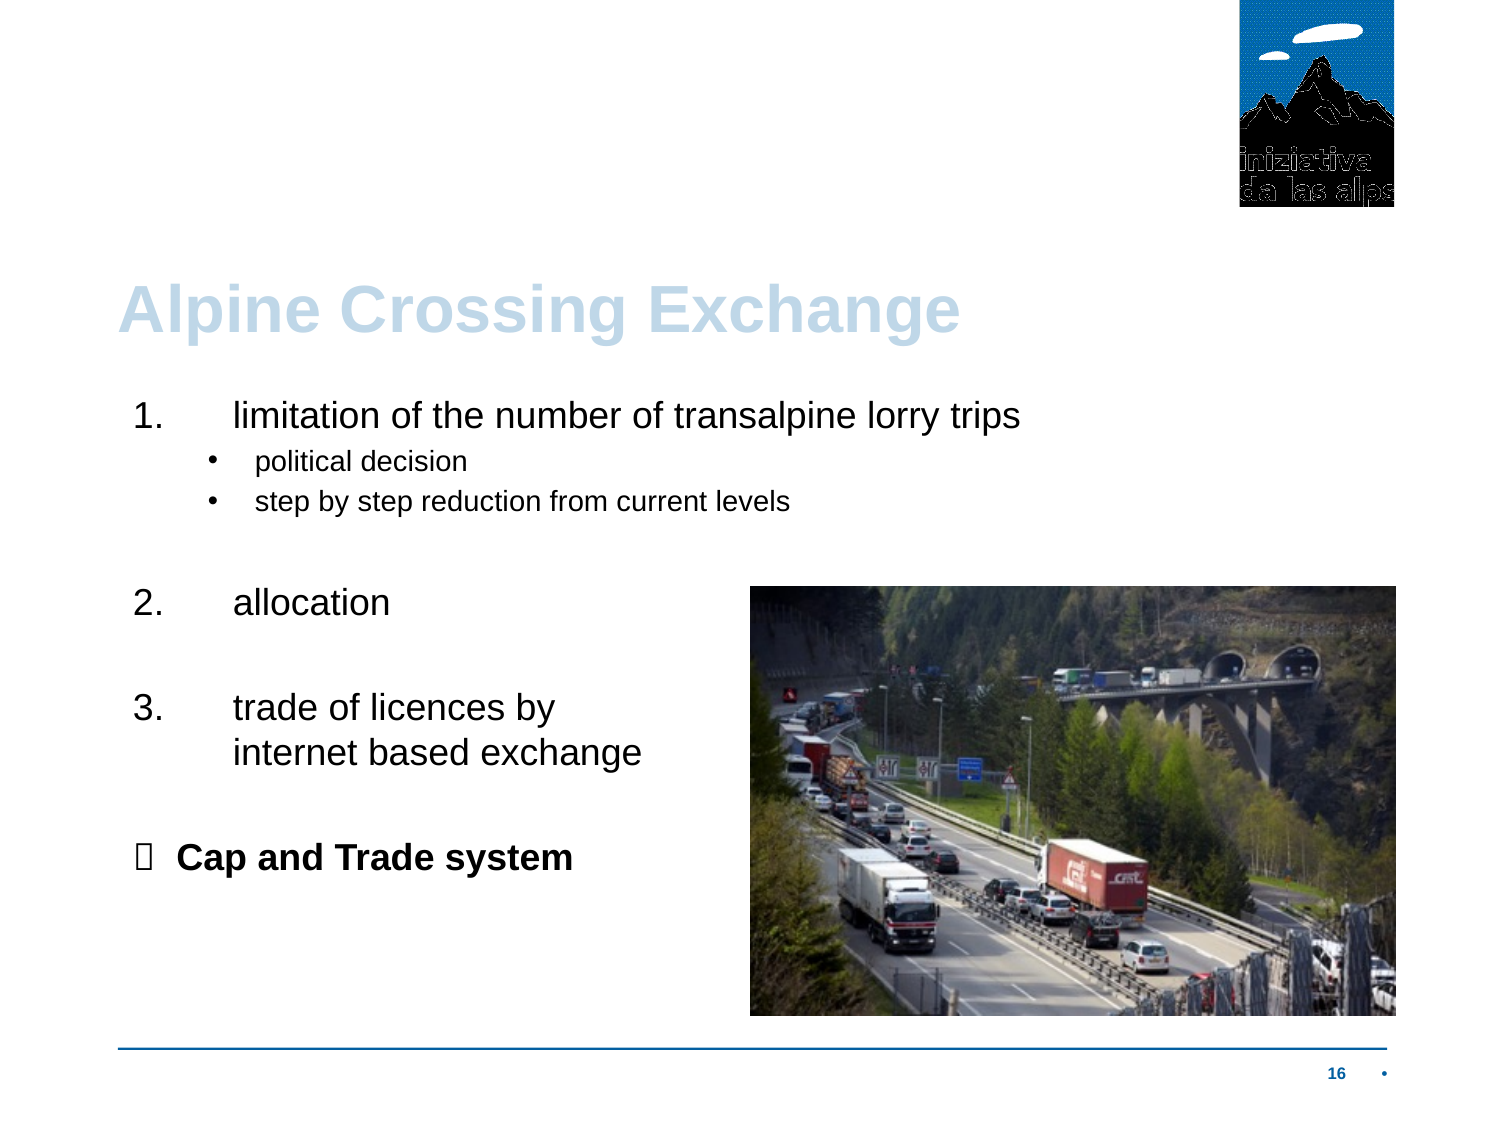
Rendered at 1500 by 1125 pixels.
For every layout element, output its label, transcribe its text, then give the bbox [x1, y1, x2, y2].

slide_number 16 [1074, 1062, 1347, 1107]
list limitation of the number of transalpine lorry trips political decision step by step reduction from current levels allocation trade of licences by internet based exchange  Cap and Trade system [117, 383, 1205, 987]
title Alpine Crossing Exchange [117, 265, 1181, 370]
picture [749, 585, 1396, 1017]
